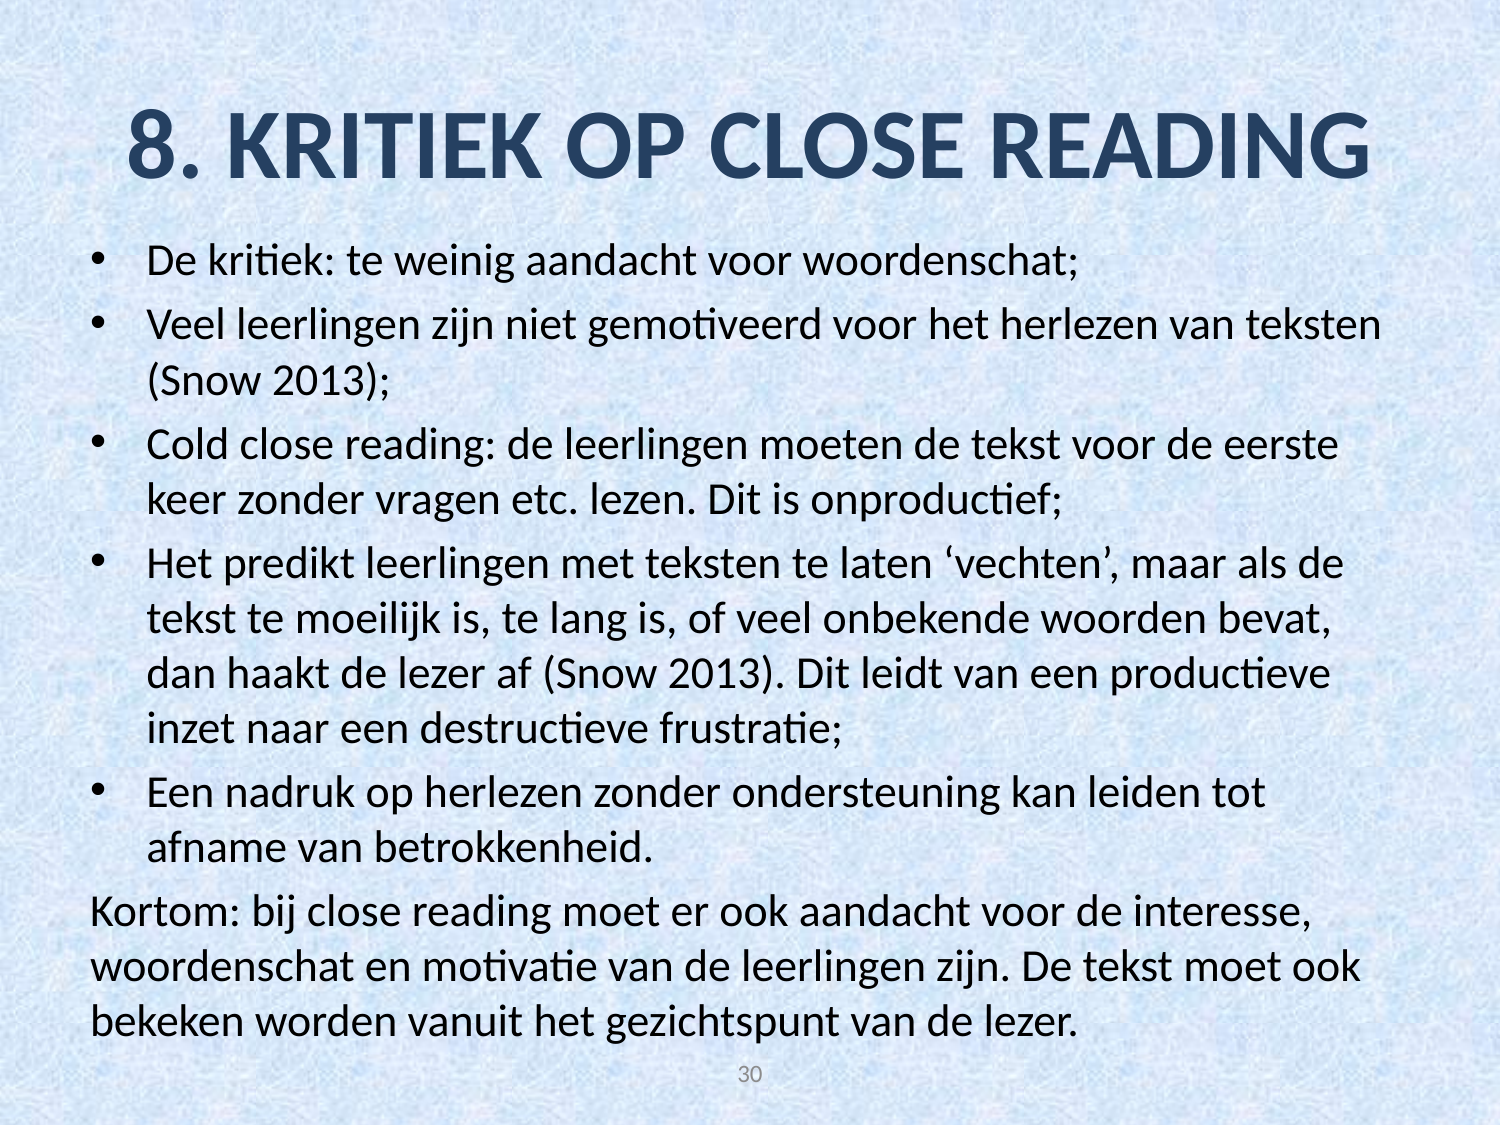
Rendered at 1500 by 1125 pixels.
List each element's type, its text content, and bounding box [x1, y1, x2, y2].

title 8. KRITIEK OP CLOSE READING [75, 45, 1425, 222]
picture [0, 0, 1500, 1125]
list De kritiek: te weinig aandacht voor woordenschat; Veel leerlingen zijn niet gemotiveerd voor het herlezen van teksten (Snow 2013); Cold close reading: de leerlingen moeten de tekst voor de eerste keer zonder vragen etc. lezen. Dit is onproductief; Het predikt leerlingen met teksten te laten ‘vechten’, maar als de tekst te moeilijk is, te lang is, of veel onbekende woorden bevat, dan haakt de lezer af (Snow 2013). Dit leidt van een productieve inzet naar een destructieve frustratie; Een nadruk op herlezen zonder ondersteuning kan leiden tot afname van betrokkenheid. Kortom: bij close reading moet er ook aandacht voor de interesse, woordenschat en motivatie van de leerlingen zijn. De tekst moet ook bekeken worden vanuit het gezichtspunt van de lezer. [75, 222, 1425, 1005]
slide_number 30 [575, 1042, 925, 1103]
